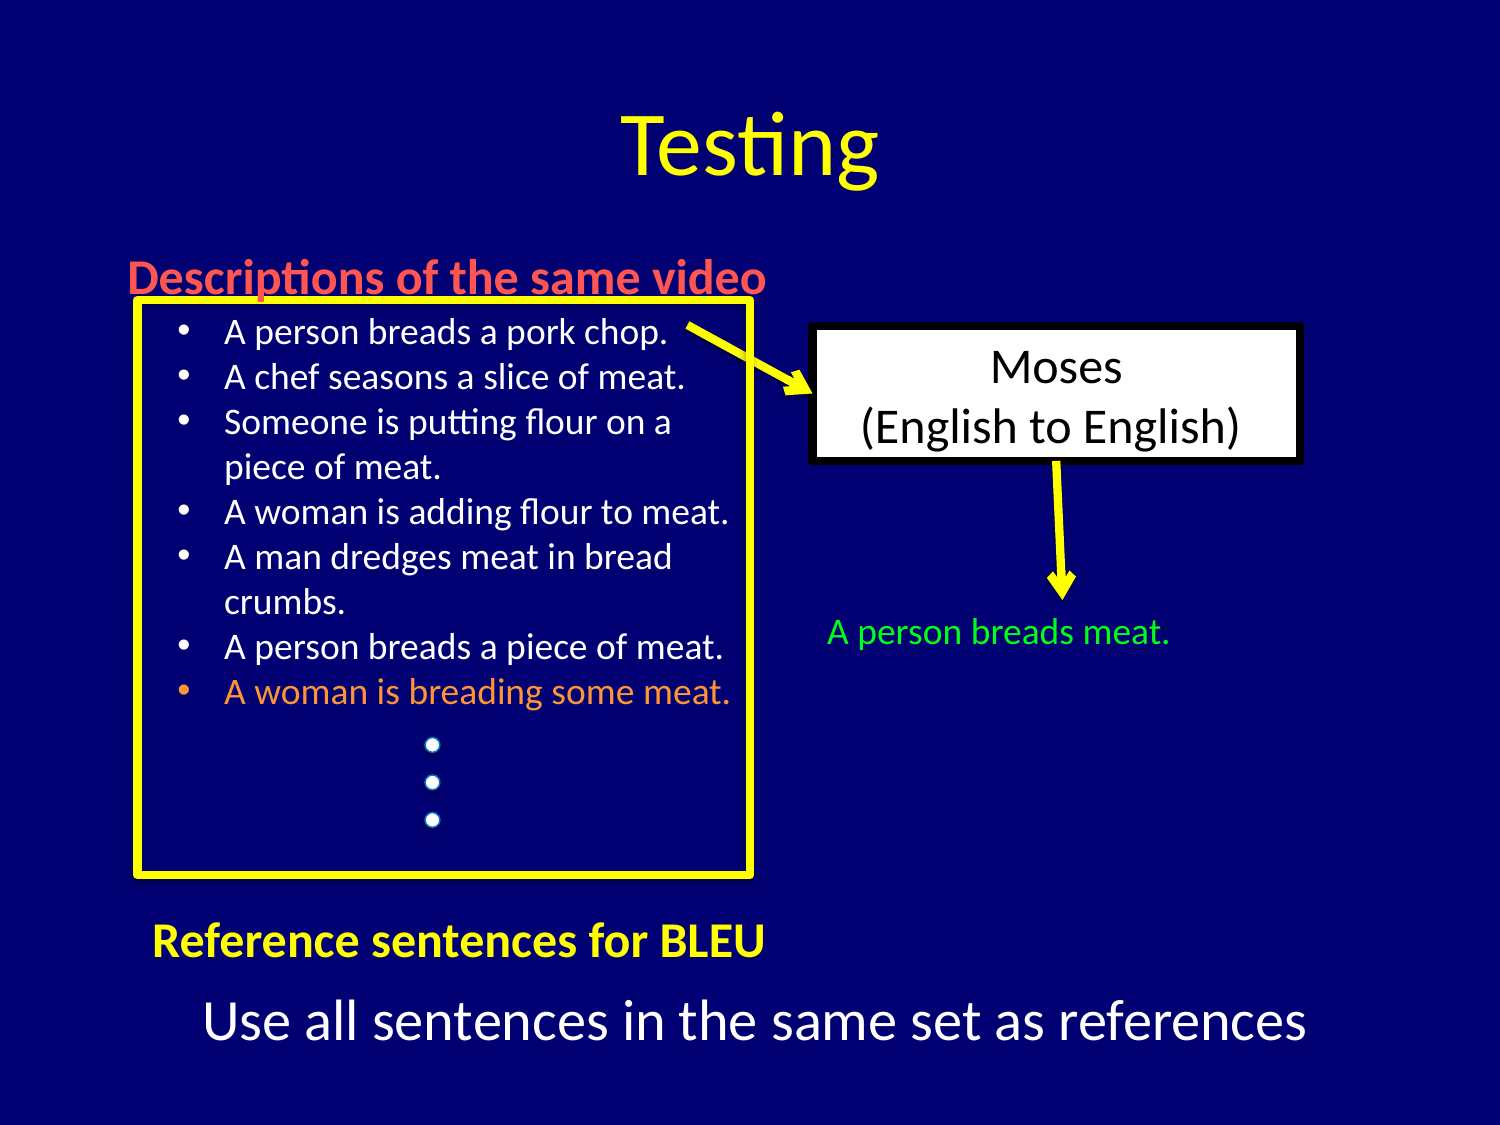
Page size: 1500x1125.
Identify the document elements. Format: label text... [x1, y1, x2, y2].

text_box A person breads meat. [812, 599, 1413, 660]
text_box Descriptions of the same video [112, 237, 788, 313]
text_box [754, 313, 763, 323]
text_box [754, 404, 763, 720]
text_box Reference sentences for BLEU [137, 899, 813, 975]
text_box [687, 324, 813, 395]
text_box Moses (English to English) [812, 326, 1300, 461]
text_box Use all sentences in the same set as references [187, 975, 1400, 1060]
title Testing [75, 45, 1425, 233]
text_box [424, 737, 441, 828]
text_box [990, 527, 1129, 535]
text_box [137, 313, 751, 876]
